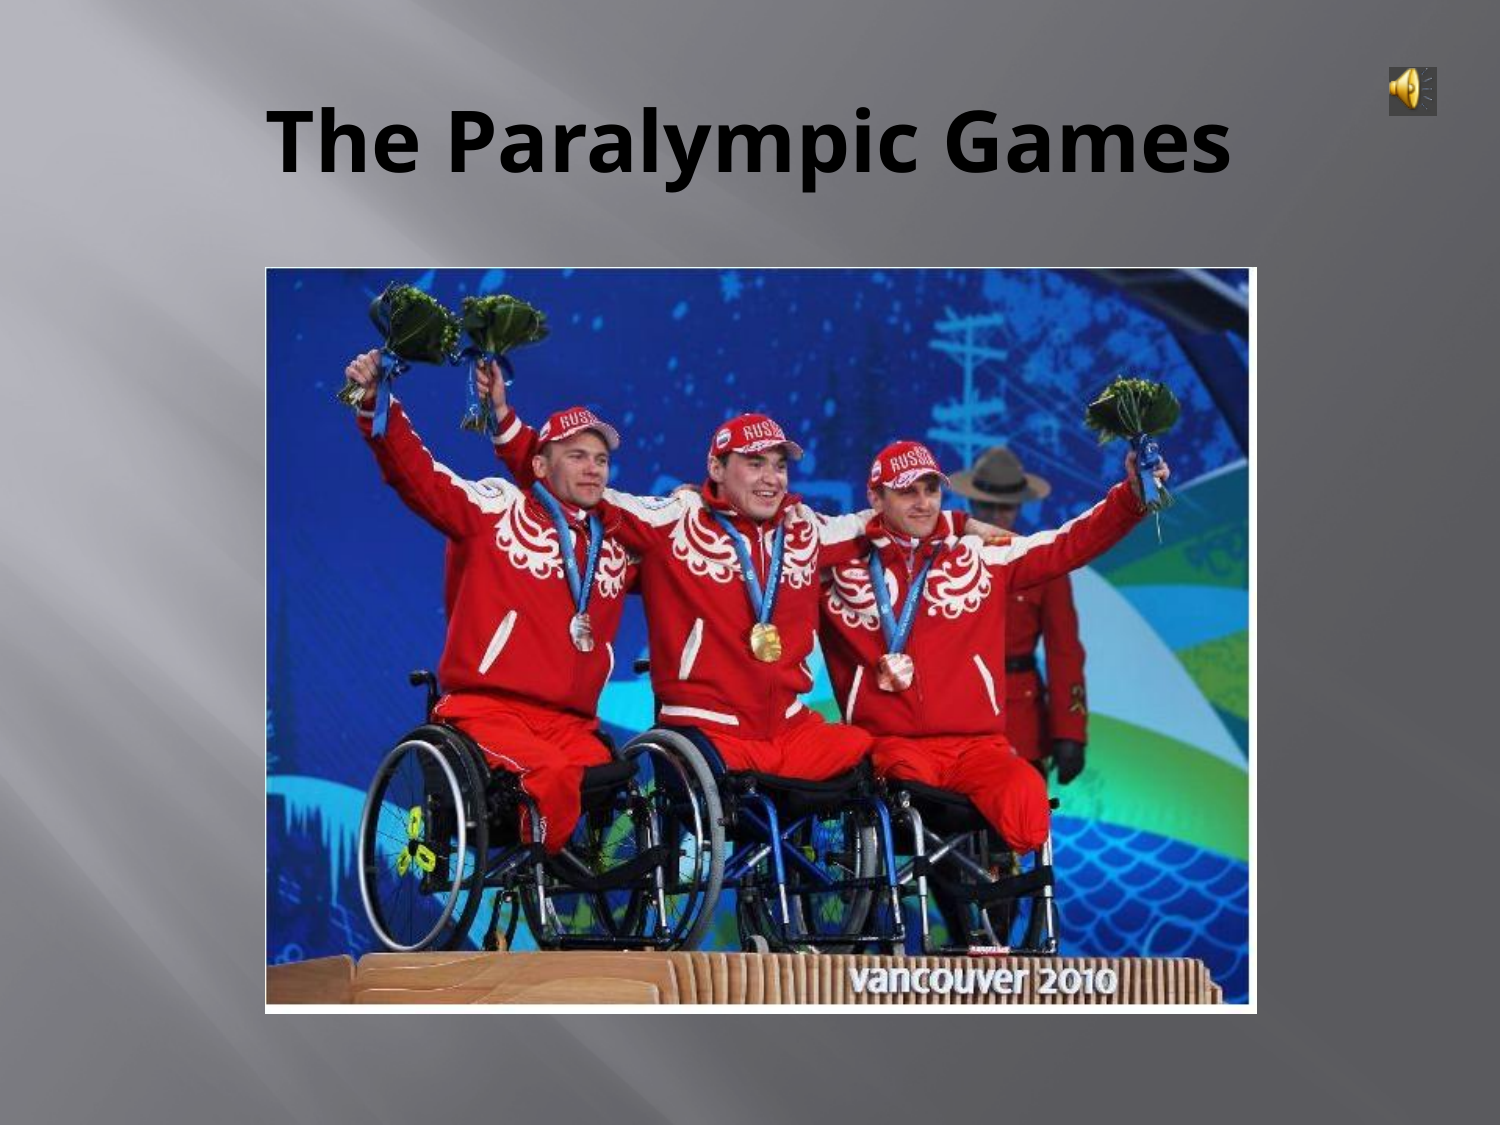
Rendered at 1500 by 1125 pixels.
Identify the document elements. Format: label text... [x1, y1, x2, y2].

picture [1387, 66, 1439, 117]
title The Paralympic Games [75, 45, 1425, 233]
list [265, 266, 1257, 1015]
